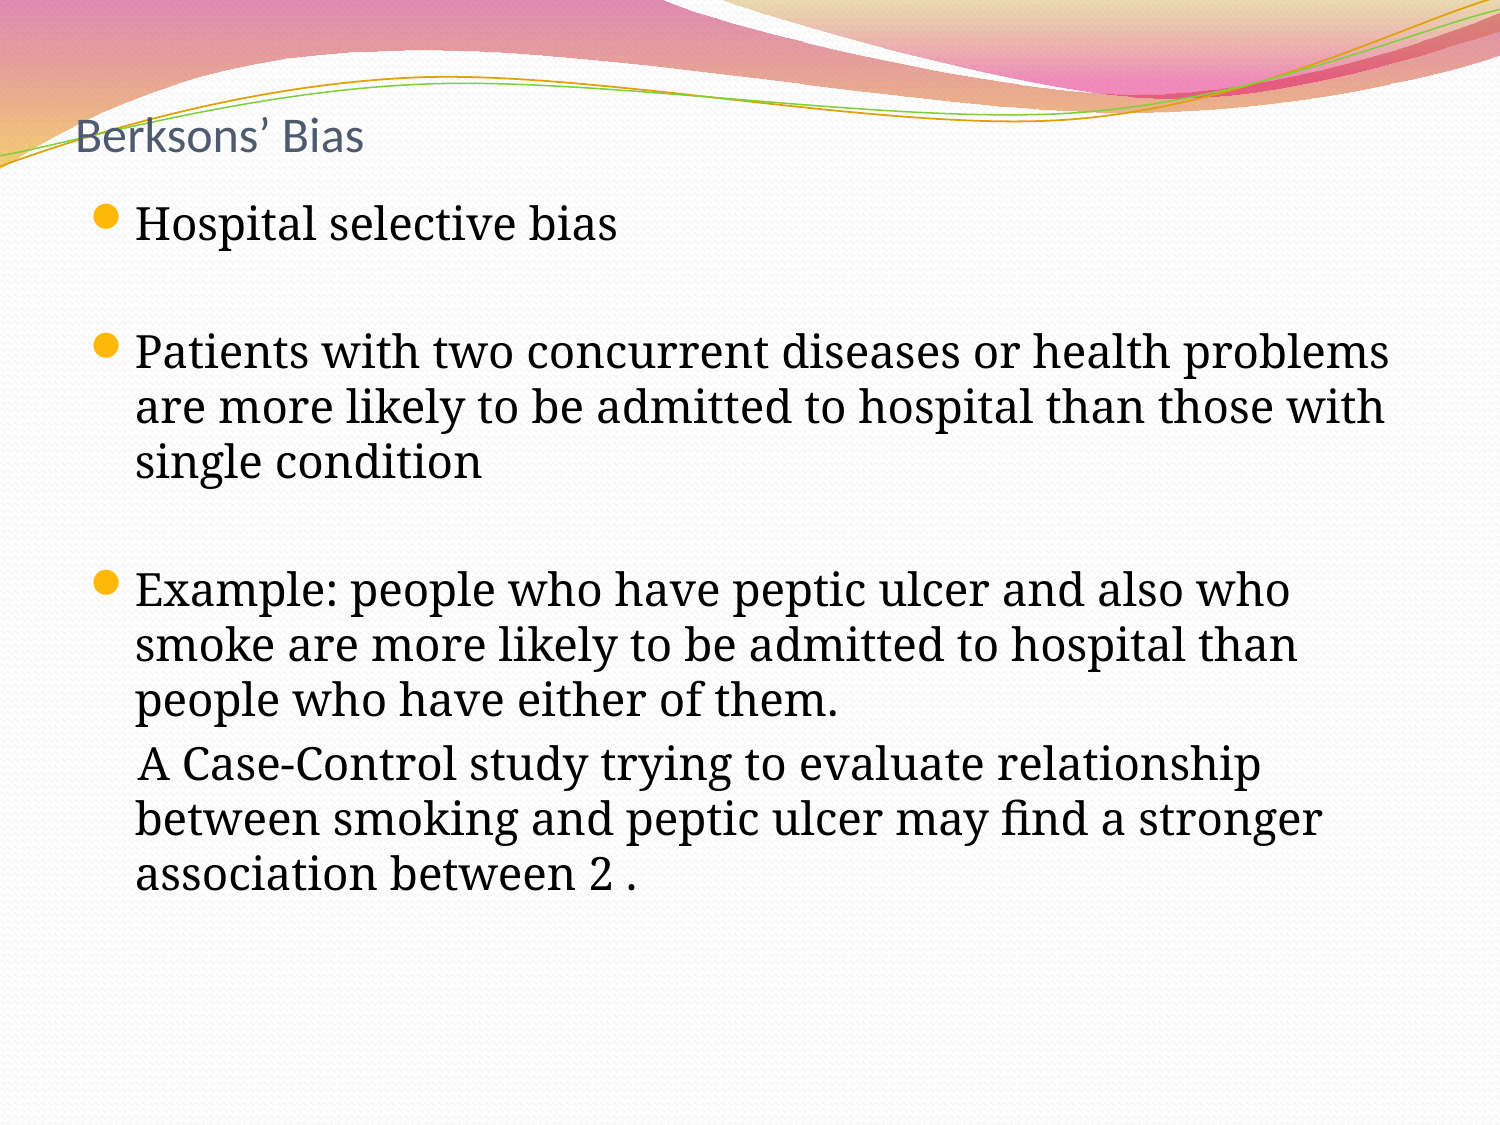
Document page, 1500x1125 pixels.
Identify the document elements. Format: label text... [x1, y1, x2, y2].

title Berksons’ Bias [75, 99, 1425, 163]
list Hospital selective bias Patients with two concurrent diseases or health problems are more likely to be admitted to hospital than those with single condition Example: people who have peptic ulcer and also who smoke are more likely to be admitted to hospital than people who have either of them. A Case-Control study trying to evaluate relationship between smoking and peptic ulcer may find a stronger association between 2 . [75, 187, 1425, 1038]
